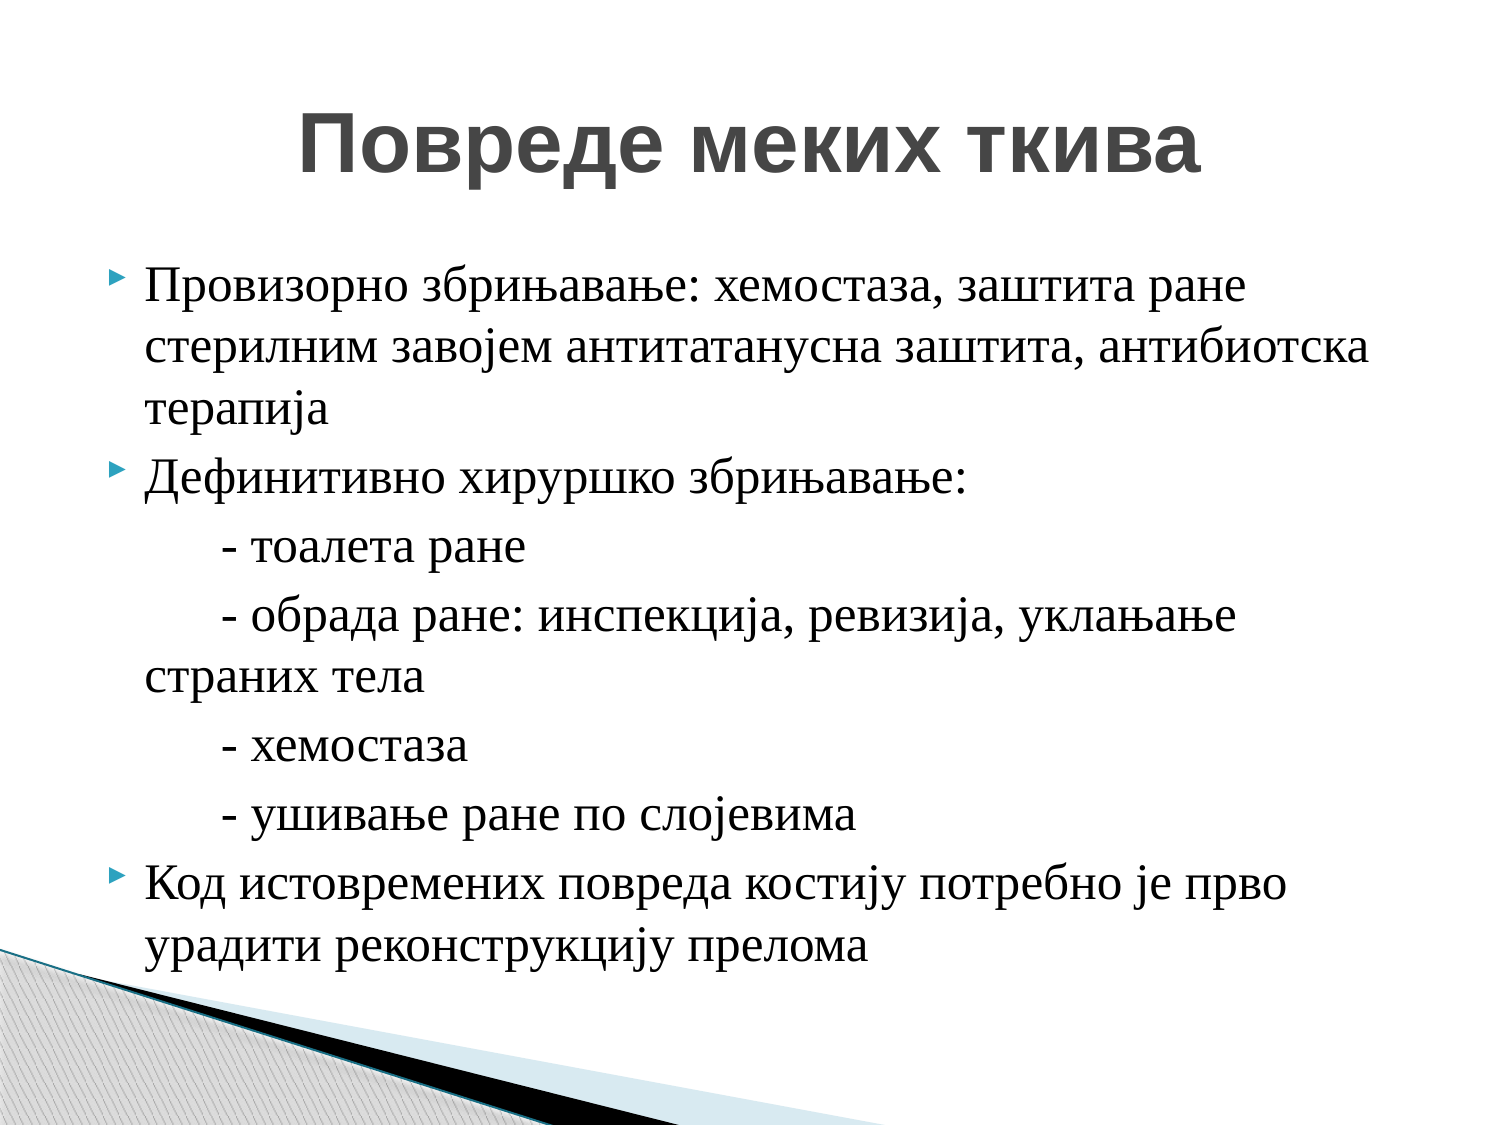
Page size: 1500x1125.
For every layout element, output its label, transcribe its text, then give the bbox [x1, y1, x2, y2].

title Повреде меких ткива [75, 45, 1425, 233]
list Провизорно збрињавање: хемостаза, заштита ране стерилним завојем антитатанусна заштита, антибиотска терапија Дефинитивно хируршко збрињавање: - тоалета ране - обрада ране: инспекција, ревизија, уклањање страних тела - хемостаза - ушивање ране по слојевима Код истовремених повреда костију потребно је прво урадити реконструкцију прелома [75, 243, 1425, 986]
